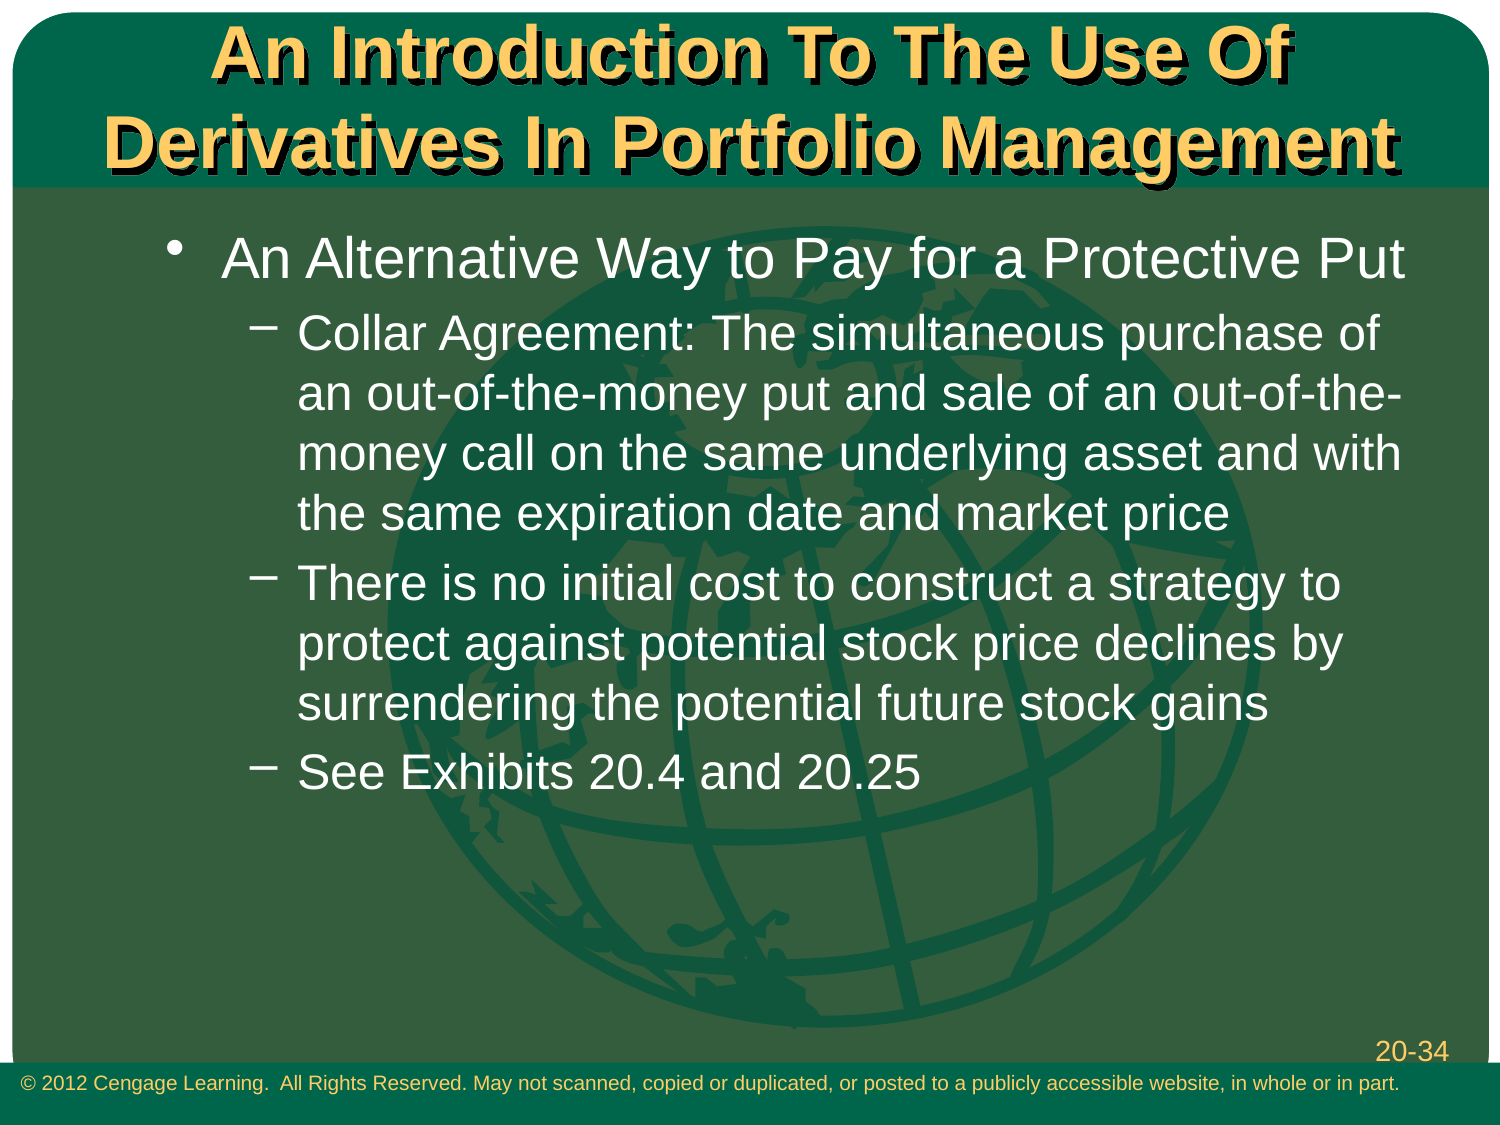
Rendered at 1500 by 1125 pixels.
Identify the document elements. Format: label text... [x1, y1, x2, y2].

title An Introduction To The Use Of Derivatives In Portfolio Management [0, 0, 1500, 188]
footer © 2012 Cengage Learning. All Rights Reserved. May not scanned, copied or duplicated, or posted to a publicly accessible website, in whole or in part. [0, 1062, 1500, 1125]
slide_number 20-34 [1325, 1025, 1500, 1062]
list An Alternative Way to Pay for a Protective Put Collar Agreement: The simultaneous purchase of an out-of-the-money put and sale of an out-of-the-money call on the same underlying asset and with the same expiration date and market price There is no initial cost to construct a strategy to protect against potential stock price declines by surrendering the potential future stock gains See Exhibits 20.4 and 20.25 [150, 212, 1450, 1000]
